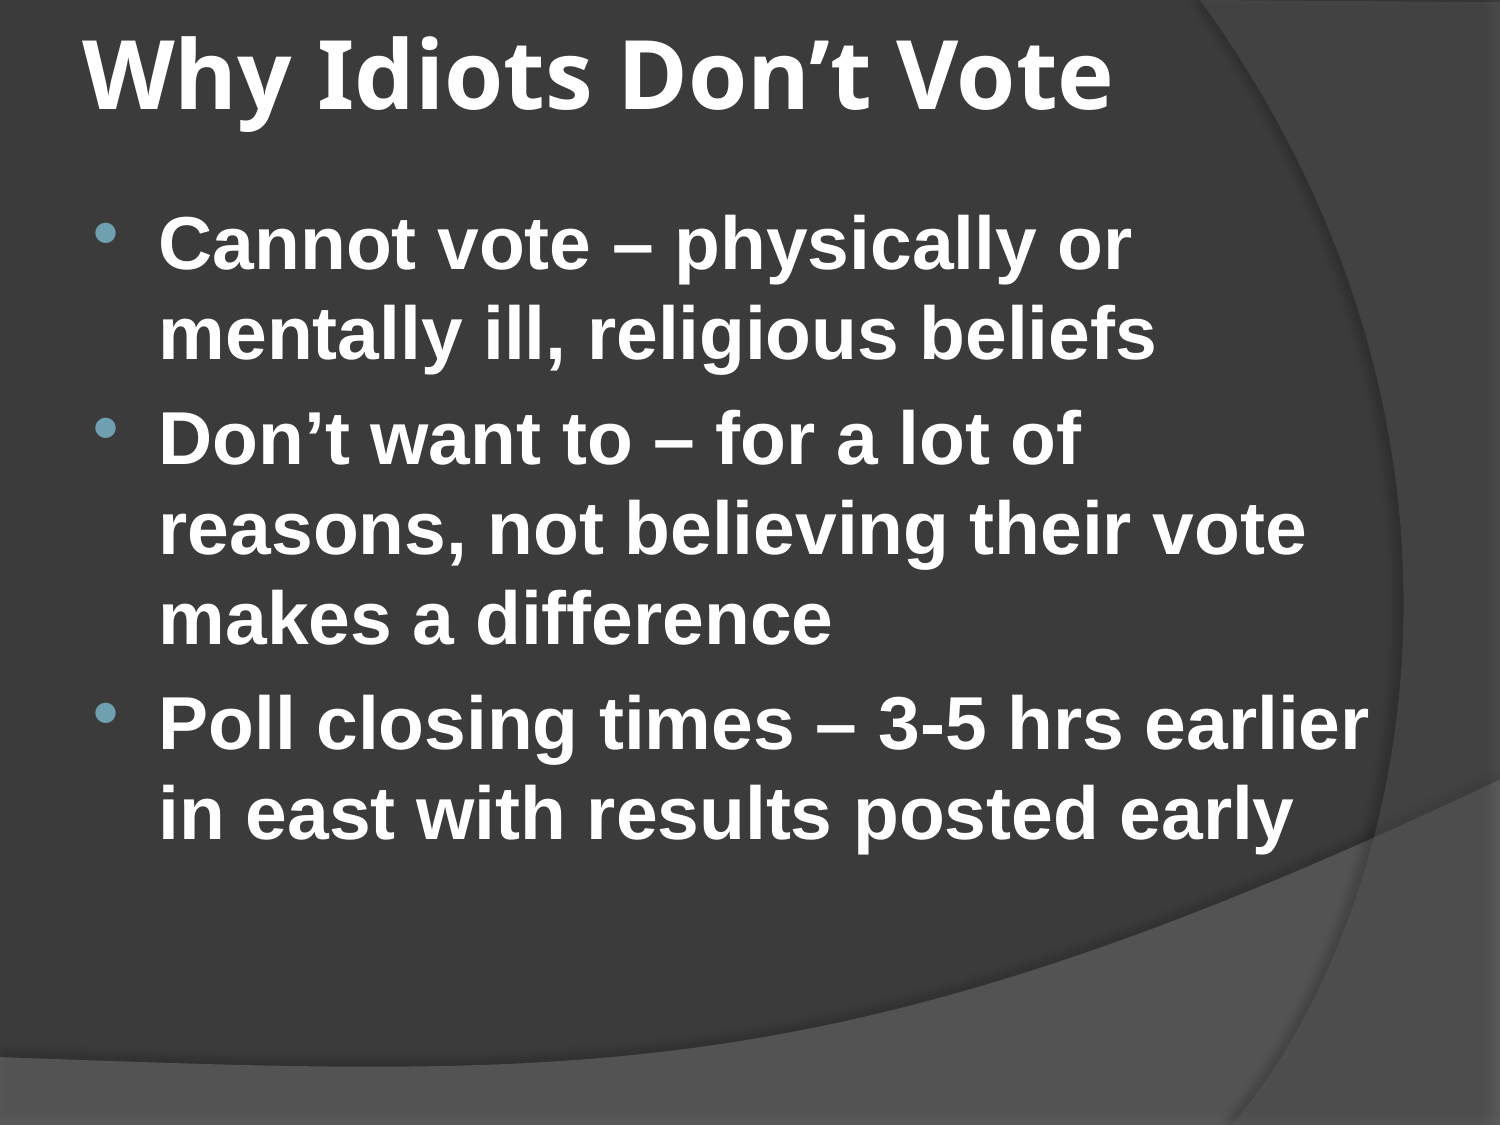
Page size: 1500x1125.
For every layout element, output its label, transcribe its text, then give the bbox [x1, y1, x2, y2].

title Why Idiots Don’t Vote [75, 0, 1425, 143]
list Cannot vote – physically or mentally ill, religious beliefs Don’t want to – for a lot of reasons, not believing their vote makes a difference Poll closing times – 3-5 hrs earlier in east with results posted early [75, 187, 1413, 1025]
